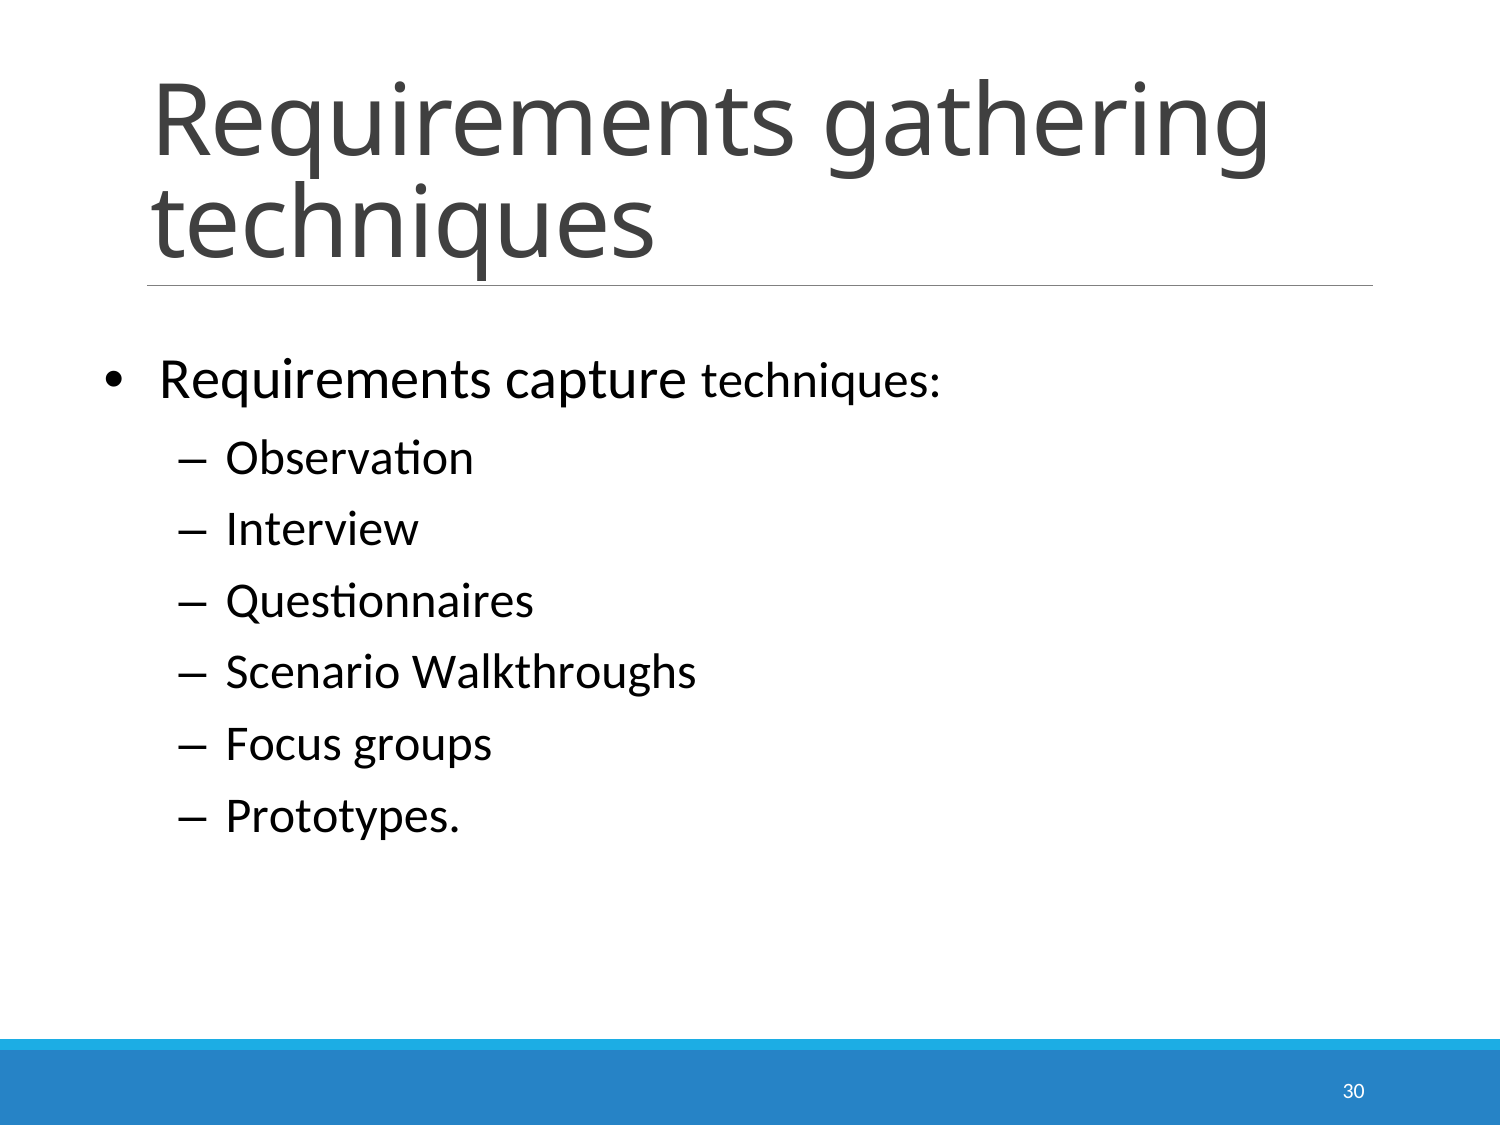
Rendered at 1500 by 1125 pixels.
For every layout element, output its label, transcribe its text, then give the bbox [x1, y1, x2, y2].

text_box • Requirements capture techniques: – Observation – Interview – Questionnaires – Scenario Walkthroughs – Focus groups – Prototypes. [88, 310, 1350, 893]
slide_number 30 [1218, 1059, 1380, 1120]
title Requirements gathering techniques [135, 47, 1373, 285]
